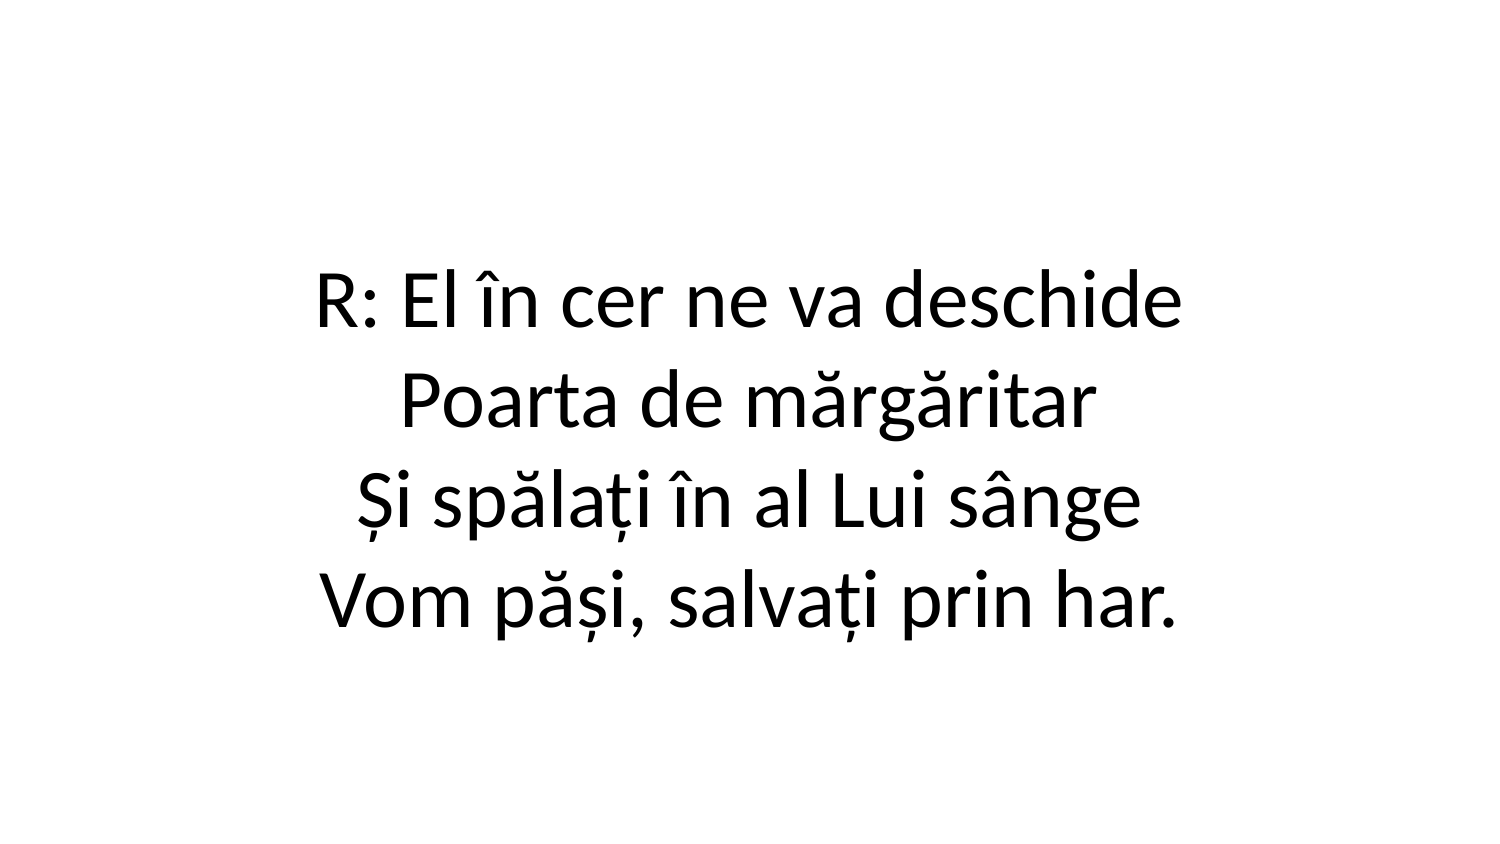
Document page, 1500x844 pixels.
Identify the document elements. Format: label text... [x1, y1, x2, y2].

text_box R: El în cer ne va deschide Poarta de mărgăritar Și spălați în al Lui sânge Vom păși, salvați prin har. [299, 192, 1201, 652]
